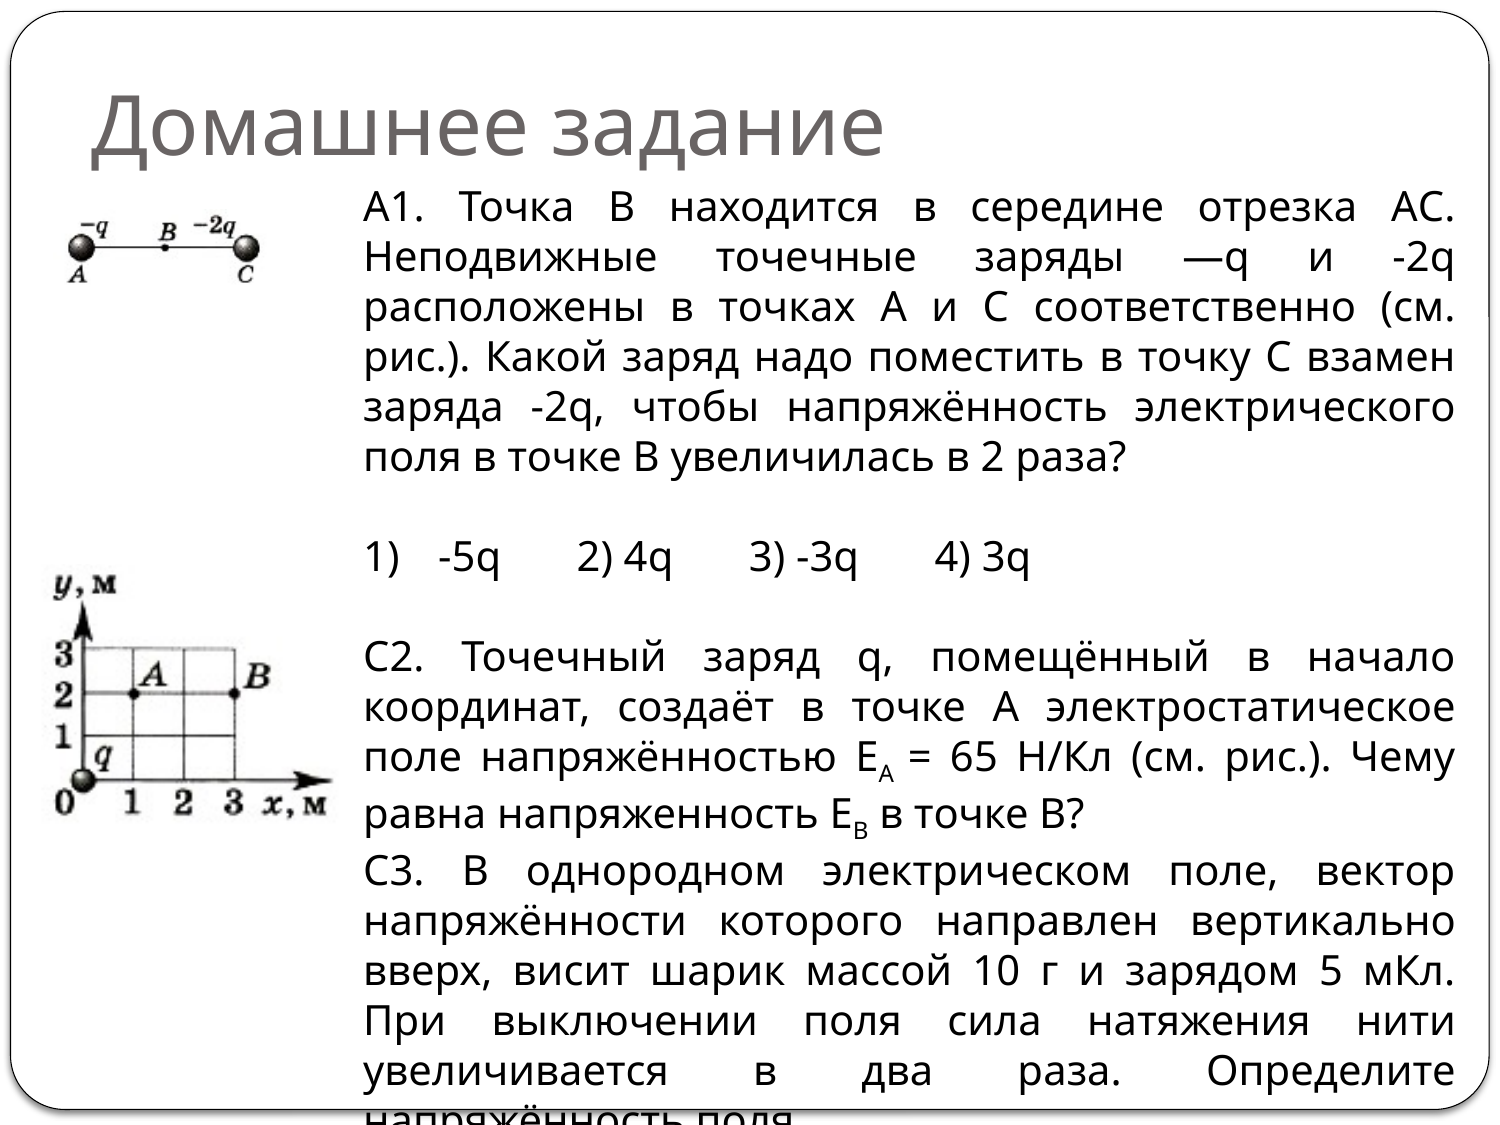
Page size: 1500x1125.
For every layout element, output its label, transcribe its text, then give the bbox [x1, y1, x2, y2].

picture [24, 564, 352, 837]
picture [52, 209, 277, 309]
title Домашнее задание [76, 0, 1427, 188]
text_box A1. Точка В находится в середине отрезка АС. Неподвижные точечные заряды —q и -2q расположены в точках А и С соответственно (см. рис.). Какой заряд надо поместить в точку С взамен заряда -2q, чтобы напряжённость электрического поля в точке В увеличилась в 2 раза? -5q 2) 4q 3) -3q 4) 3q С2. Точечный заряд q, помещённый в начало координат, создаёт в точке А электростатическое поле напряжённостью ЕA = 65 Н/Кл (см. рис.). Чему равна напряженность ЕB в точке В? С3. В однородном электрическом поле, вектор напряжённости которого направлен вертикально вверх, висит шарик массой 10 г и зарядом 5 мКл. При выключении поля сила натяжения нити увеличивается в два раза. Определите напряжённость поля. [348, 172, 1471, 1125]
